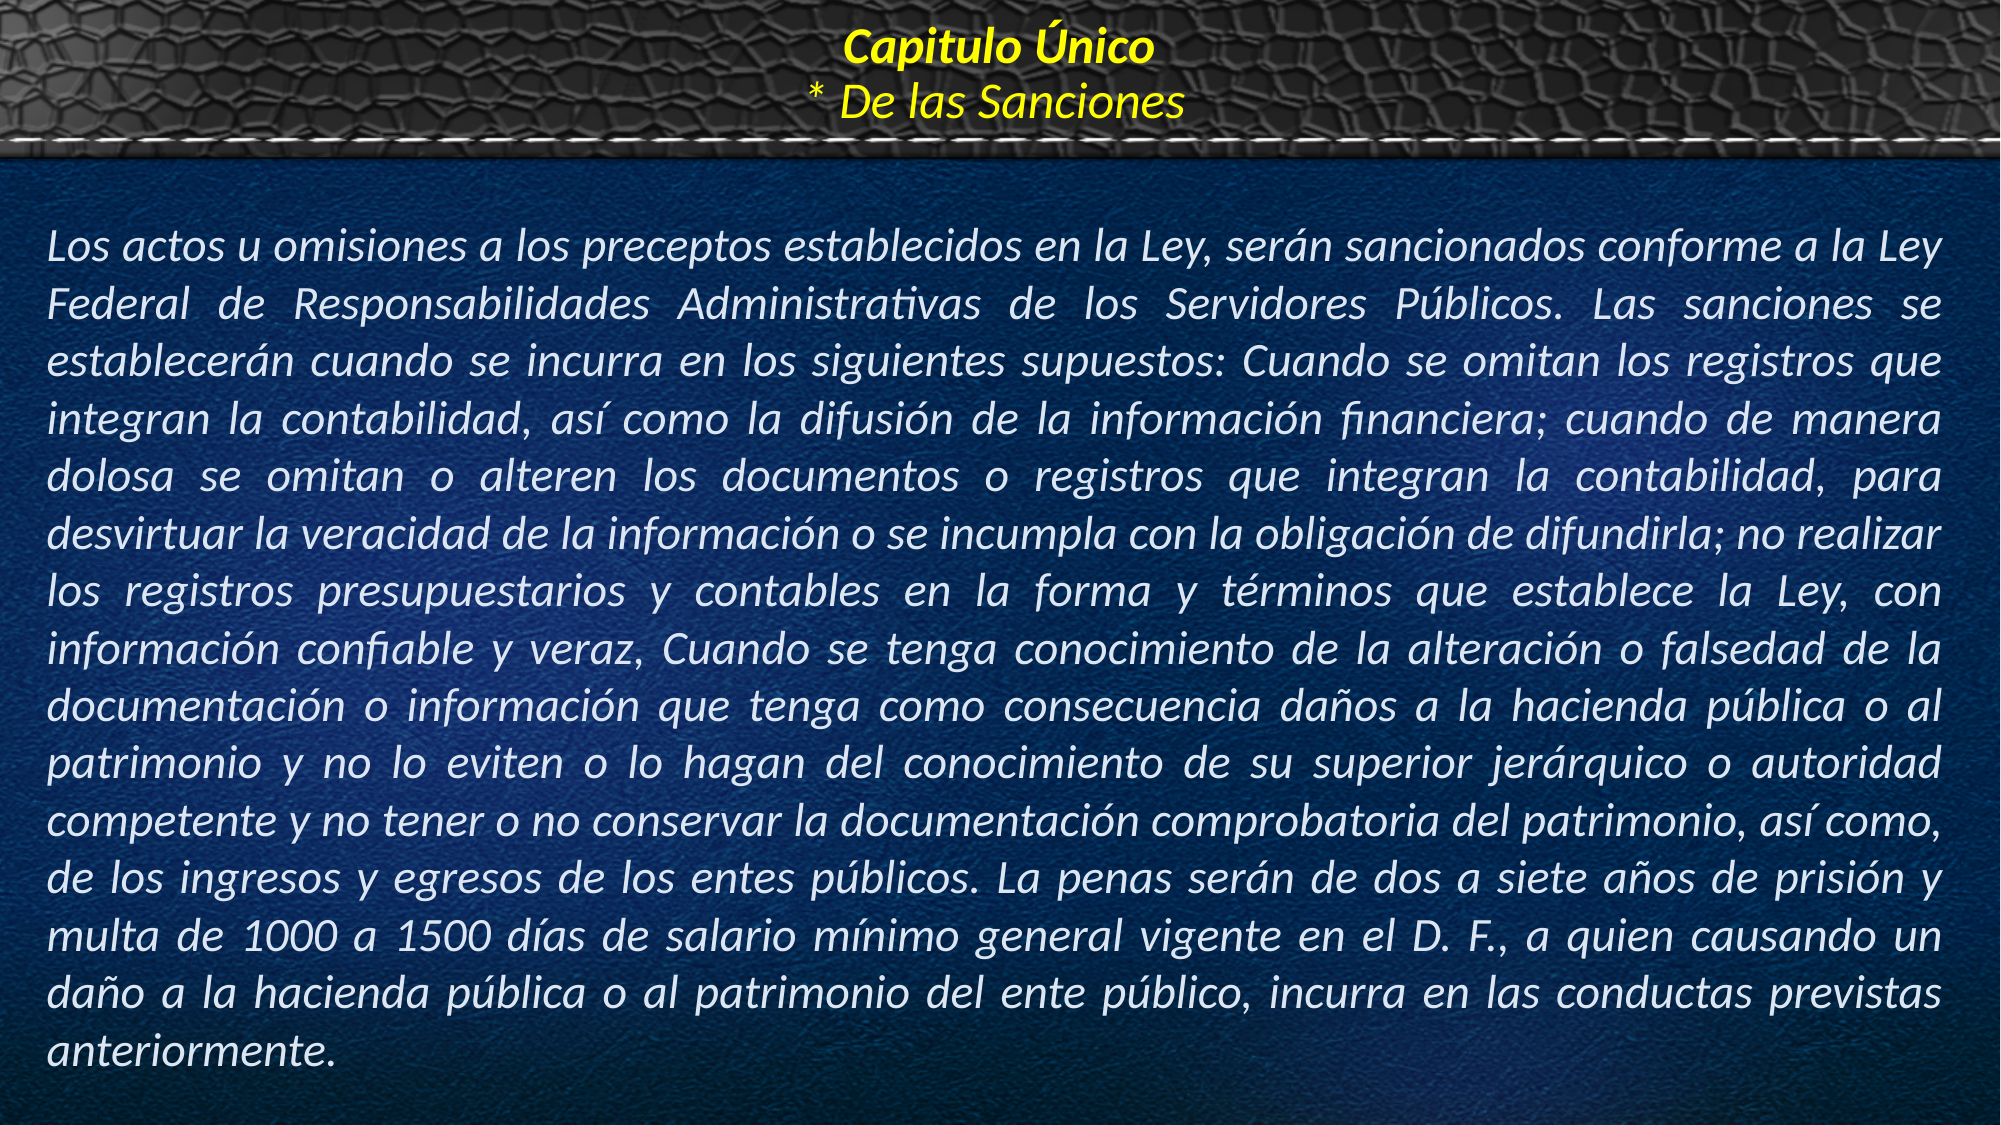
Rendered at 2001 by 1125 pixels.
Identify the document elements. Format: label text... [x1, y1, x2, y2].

text_box Capitulo Único * De las Sanciones [249, 7, 1750, 177]
text_box Los actos u omisiones a los preceptos establecidos en la Ley, serán sancionados conforme a la Ley Federal de Responsabilidades Administrativas de los Servidores Públicos. Las sanciones se establecerán cuando se incurra en los siguientes supuestos: Cuando se omitan los registros que integran la contabilidad, así como la difusión de la información financiera; cuando de manera dolosa se omitan o alteren los documentos o registros que integran la contabilidad, para desvirtuar la veracidad de la información o se incumpla con la obligación de difundirla; no realizar los registros presupuestarios y contables en la forma y términos que establece la Ley, con información confiable y veraz, Cuando se tenga conocimiento de la alteración o falsedad de la documentación o información que tenga como consecuencia daños a la hacienda pública o al patrimonio y no lo eviten o lo hagan del conocimiento de su superior jerárquico o autoridad competente y no tener o no conservar la documentación comprobatoria del patrimonio, así como, de los ingresos y egresos de los entes públicos. La penas serán de dos a siete años de prisión y multa de 1000 a 1500 días de salario mínimo general vigente en el D. F., a quien causando un daño a la hacienda pública o al patrimonio del ente público, incurra en las conductas previstas anteriormente. [31, 206, 1963, 1084]
picture [0, 0, 2001, 1125]
